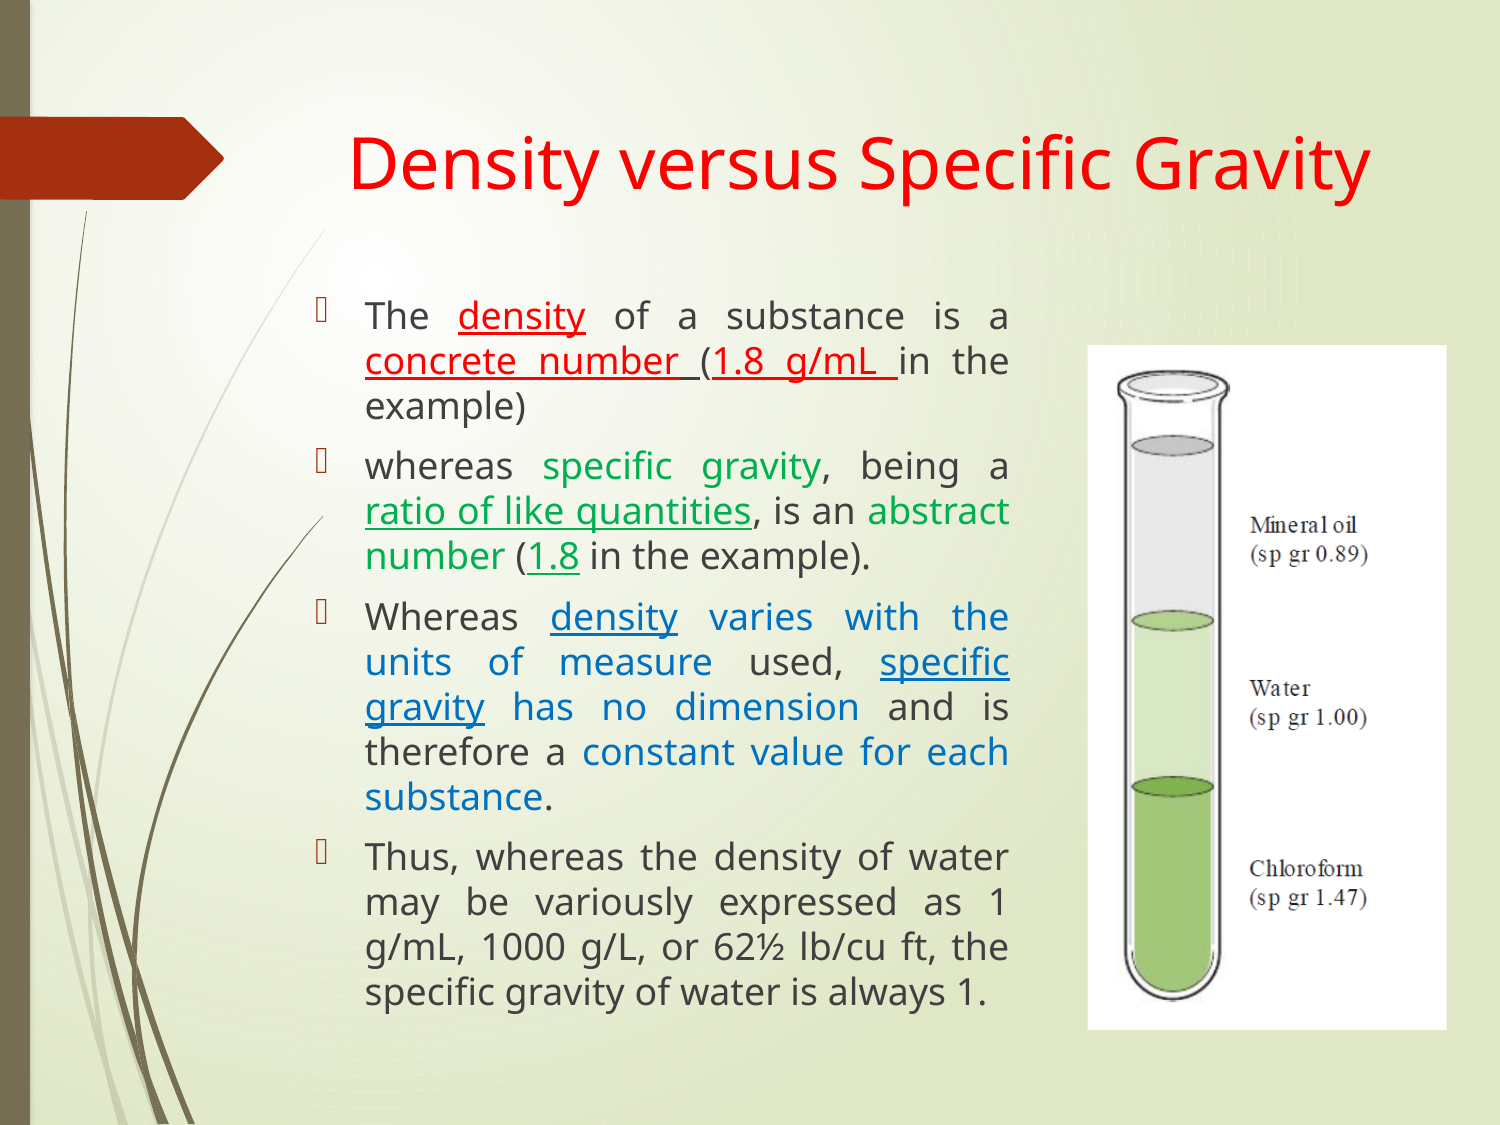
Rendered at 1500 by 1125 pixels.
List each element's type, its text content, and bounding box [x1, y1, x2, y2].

list The density of a substance is a concrete number (1.8 g/mL in the example) whereas specific gravity, being a ratio of like quantities, is an abstract number (1.8 in the example). Whereas density varies with the units of measure used, specific gravity has no dimension and is therefore a constant value for each substance. Thus, whereas the density of water may be variously expressed as 1 g/mL, 1000 g/L, or 62½ lb/cu ft, the specific gravity of water is always 1. [300, 284, 1025, 1088]
picture [1087, 344, 1447, 1030]
title Density versus Specific Gravity [319, 99, 1400, 223]
